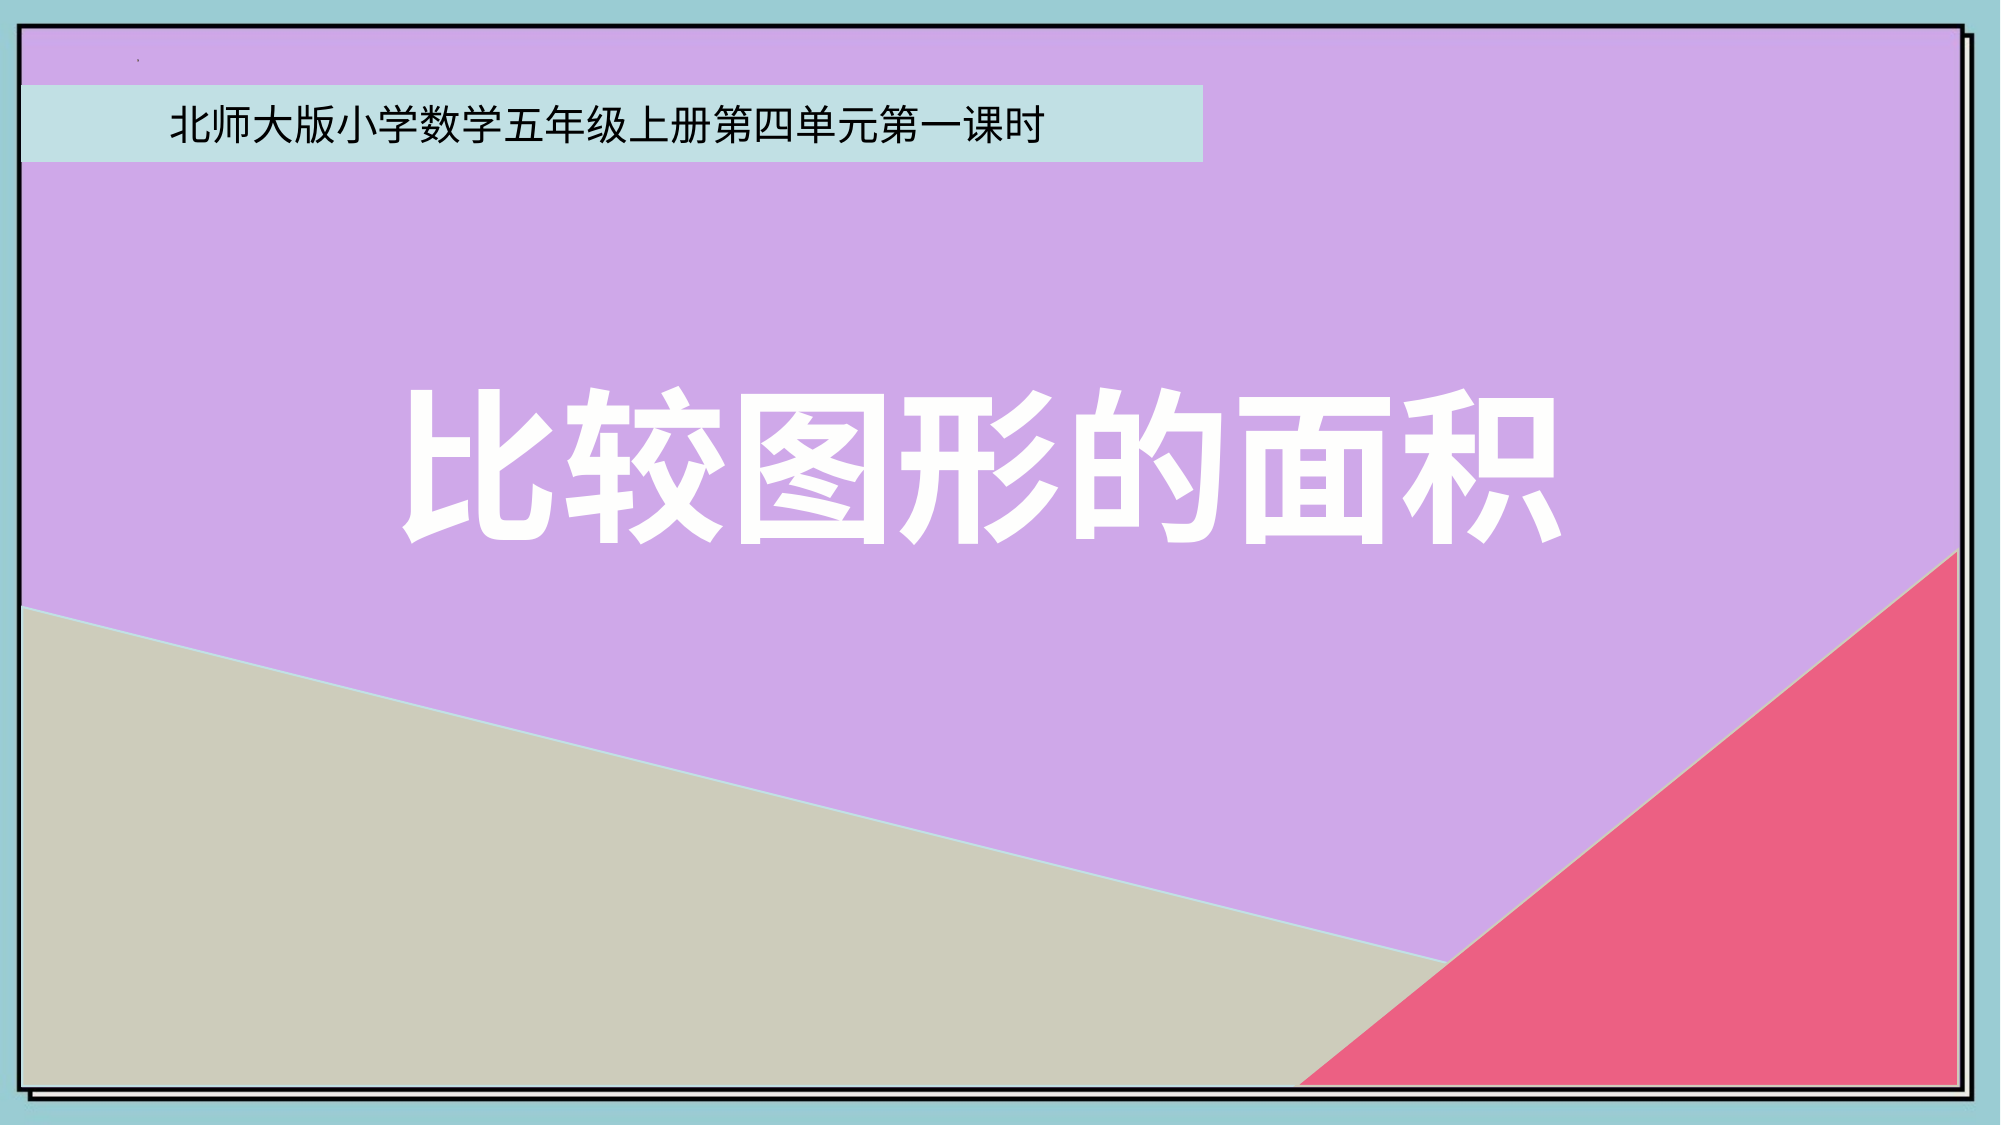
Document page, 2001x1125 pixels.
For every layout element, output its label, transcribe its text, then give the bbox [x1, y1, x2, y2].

text_box [21, 605, 1447, 1087]
text_box [1293, 547, 1960, 1087]
picture [0, 0, 2001, 1125]
text_box 比较图形的面积 [0, 355, 2000, 571]
text_box 北师大版小学数学五年级上册第四单元第一课时 [44, 90, 1180, 156]
text_box [21, 85, 1203, 162]
